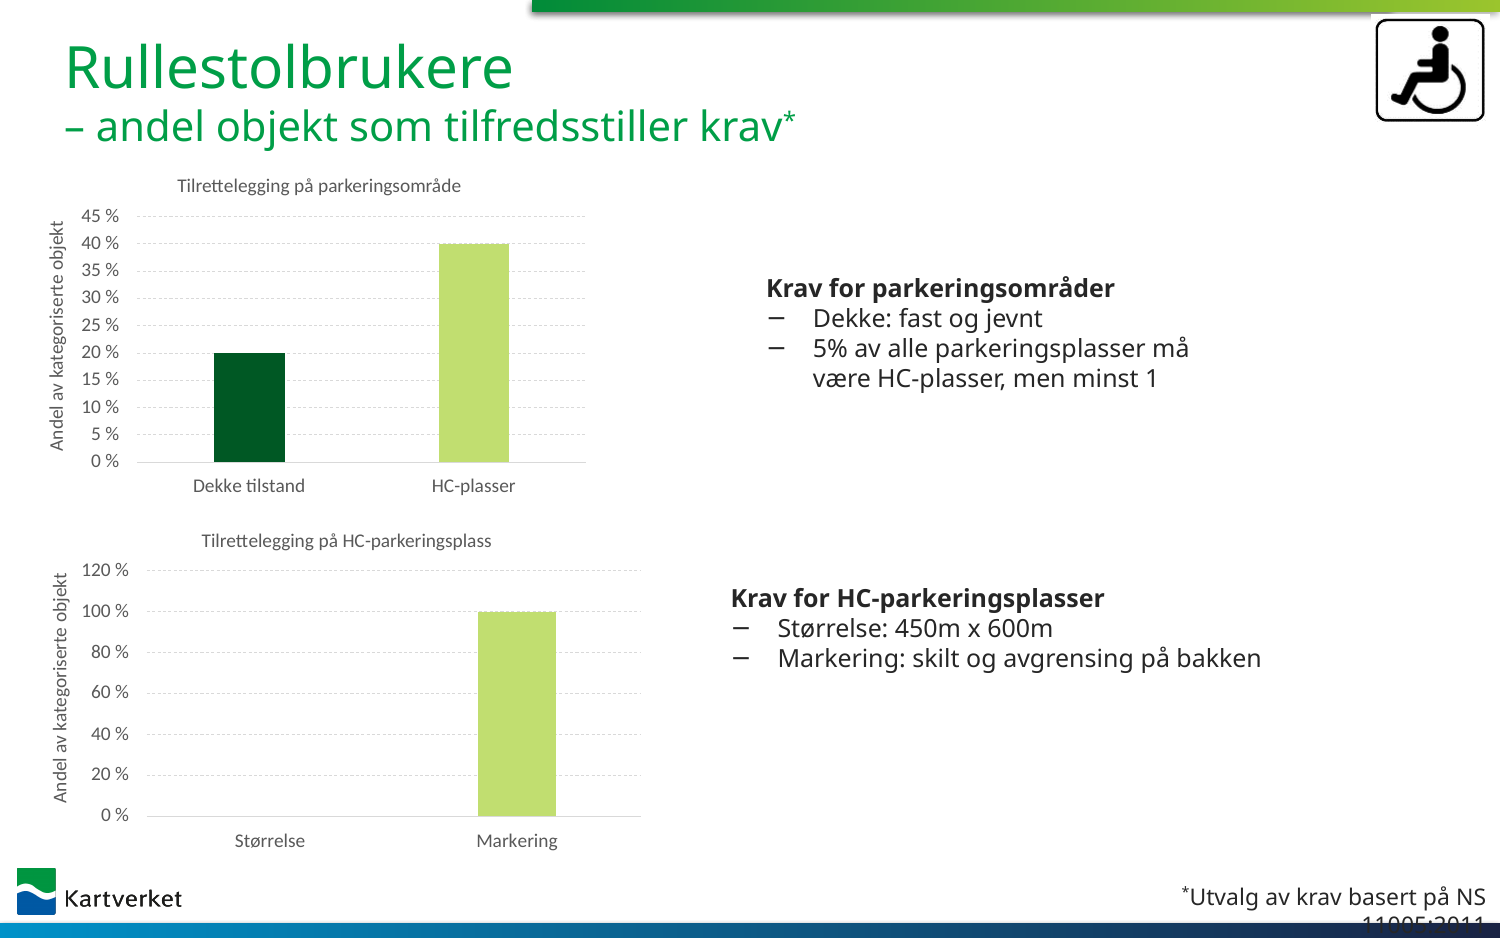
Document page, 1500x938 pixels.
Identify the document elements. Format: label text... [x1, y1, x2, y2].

text_box Krav for HC-parkeringsplasser Størrelse: 450m x 600m Markering: skilt og avgrensing på bakken [715, 574, 1278, 680]
picture [41, 166, 598, 505]
text_box Rullestolbrukere – andel objekt som tilfredsstiller krav* [49, 23, 1431, 158]
text_box *Utvalg av krav basert på NS 11005:2011 [1068, 873, 1500, 938]
picture [41, 520, 652, 859]
text_box Krav for parkeringsområder Dekke: fast og jevnt 5% av alle parkeringsplasser må være HC-plasser, men minst 1 [751, 264, 1232, 400]
picture [1371, 13, 1491, 127]
